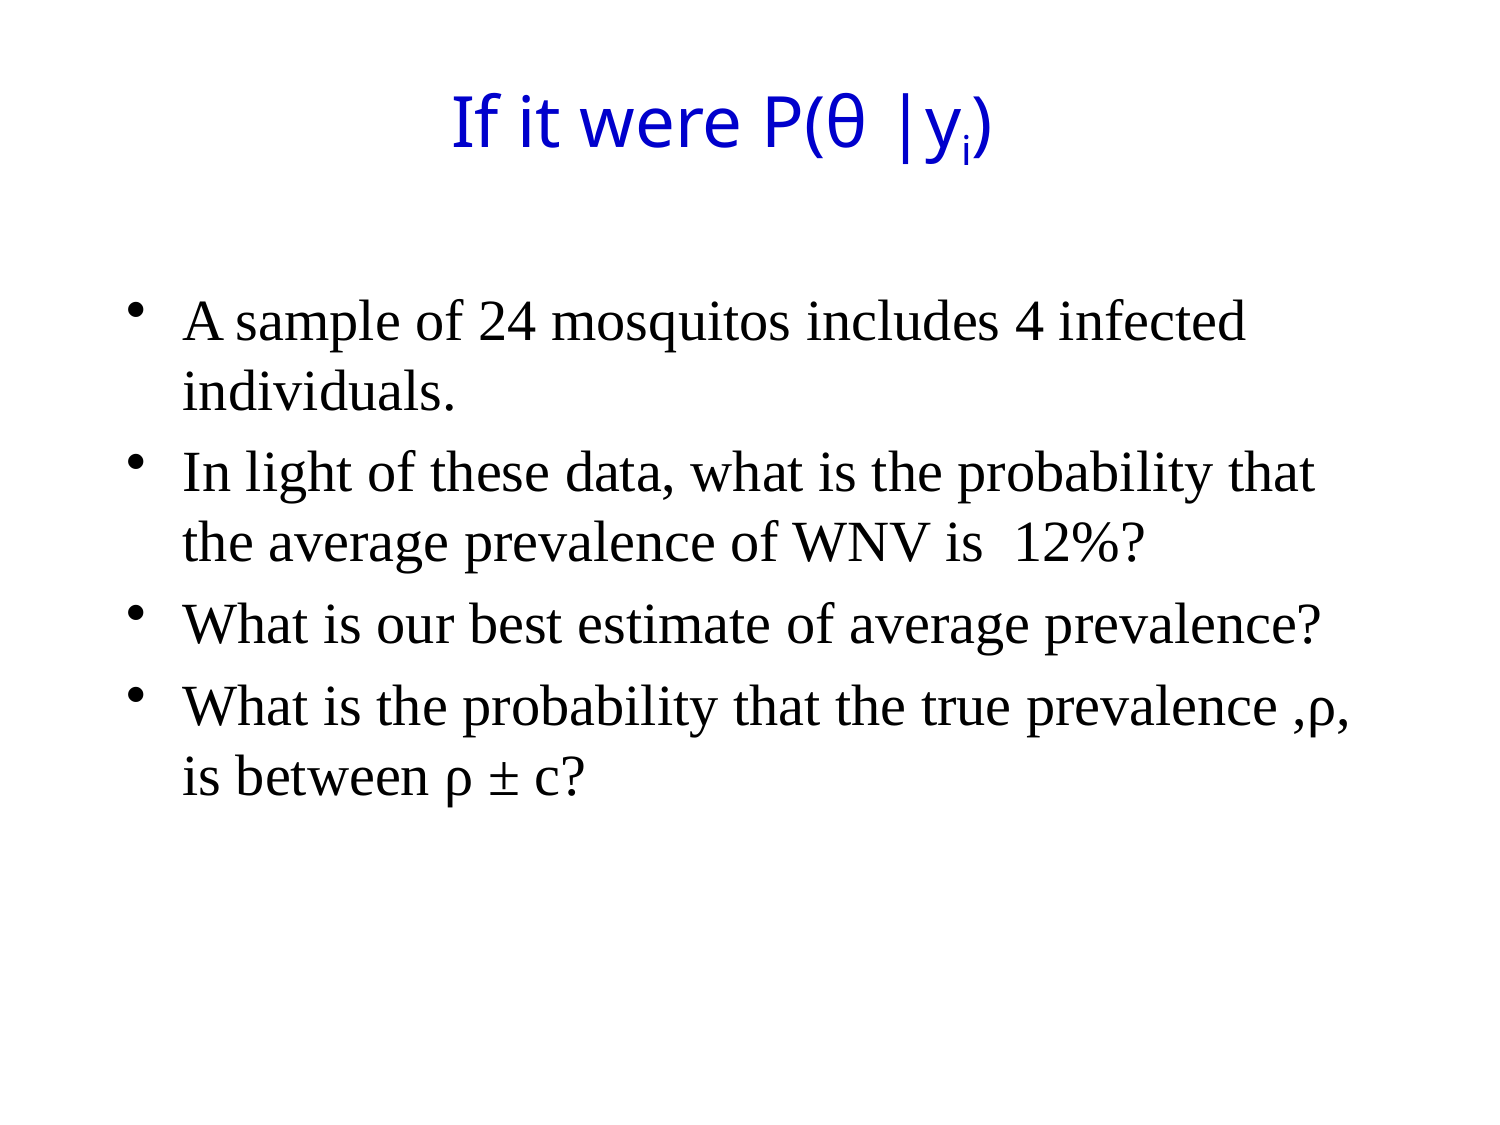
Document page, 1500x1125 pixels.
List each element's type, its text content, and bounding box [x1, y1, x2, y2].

text_box If it were P(θ |yi) [149, 62, 1295, 181]
list A sample of 24 mosquitos includes 4 infected individuals. In light of these data, what is the probability that the average prevalence of WNV is 12%? What is our best estimate of average prevalence? What is the probability that the true prevalence ,ρ, is between ρ ± c? [111, 274, 1380, 951]
